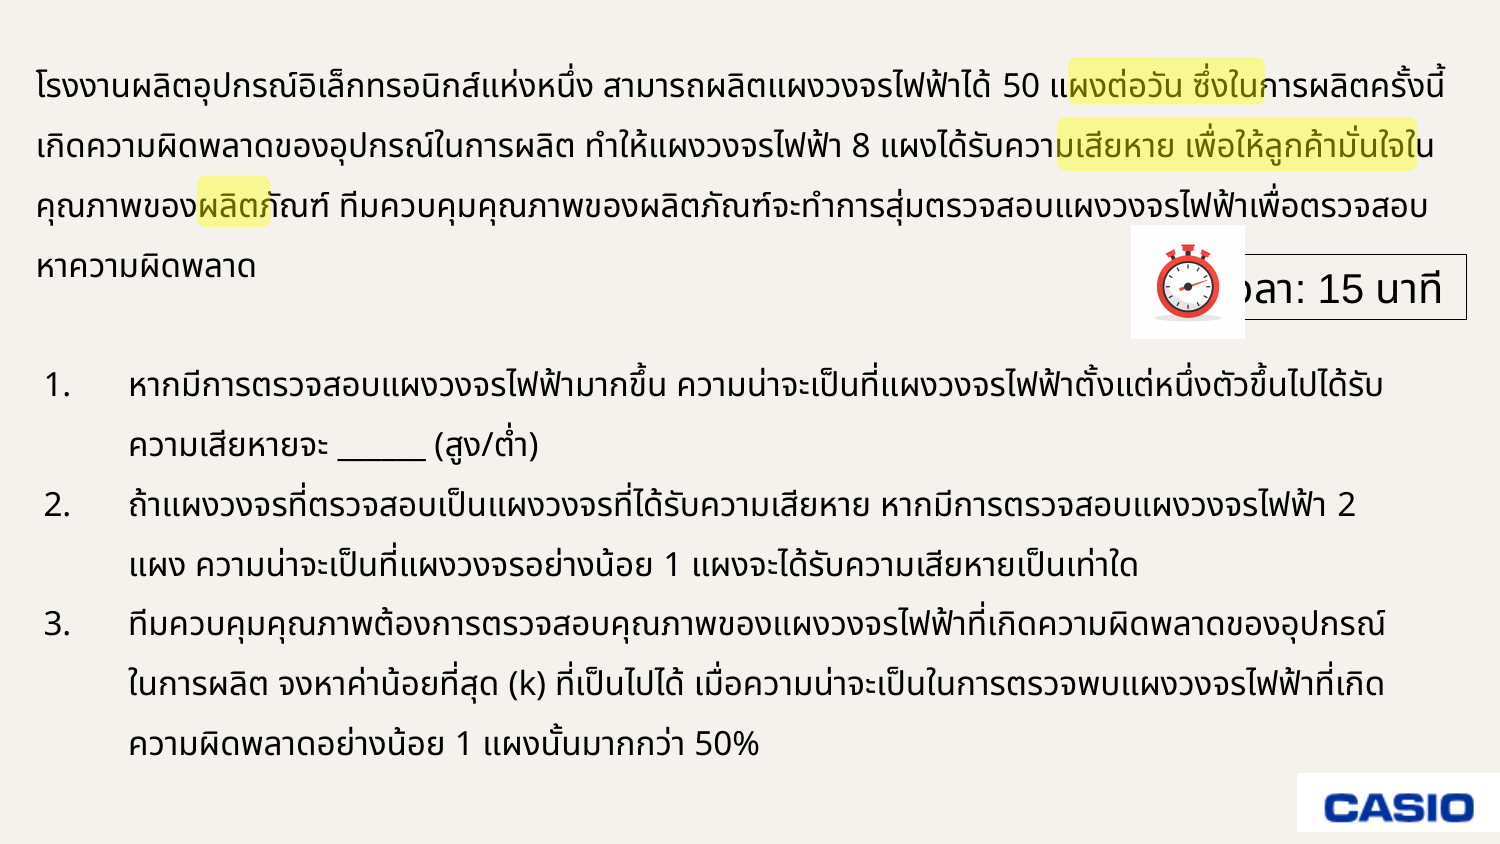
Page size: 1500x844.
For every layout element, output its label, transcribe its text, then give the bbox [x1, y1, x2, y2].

text_box หากมีการตรวจสอบแผงวงจรไฟฟ้ามากขึ้น ความน่าจะเป็นที่แผงวงจรไฟฟ้าตั้งแต่หนึ่งตัวขึ้นไปได้รับความเสียหายจะ ______ (สูง/ต่ำ) ถ้าแผงวงจรที่ตรวจสอบเป็นแผงวงจรที่ได้รับความเสียหาย หากมีการตรวจสอบแผงวงจรไฟฟ้า 2 แผง ความน่าจะเป็นที่แผงวงจรอย่างน้อย 1 แผงจะได้รับความเสียหายเป็นเท่าใด ทีมควบคุมคุณภาพต้องการตรวจสอบคุณภาพของแผงวงจรไฟฟ้าที่เกิดความผิดพลาดของอุปกรณ์ในการผลิต จงหาค่าน้อยที่สุด (k) ที่เป็นไปได้ เมื่อความน่าจะเป็นในการตรวจพบแผงวงจรไฟฟ้าที่เกิดความผิดพลาดอย่างน้อย 1 แผงนั้นมากกว่า 50% [28, 344, 1418, 830]
text_box [1056, 116, 1418, 171]
text_box [197, 175, 271, 228]
picture [1296, 773, 1500, 832]
picture [1130, 224, 1246, 340]
text_box [1068, 57, 1265, 105]
title โรงงานผลิตอุปกรณ์อิเล็กทรอนิกส์แห่งหนึ่ง สามารถผลิตแผงวงจรไฟฟ้าได้ 50 แผงต่อวัน ซึ่งในการผลิตครั้งนี้ เกิดความผิดพลาดของอุปกรณ์ในการผลิต ทำให้แผงวงจรไฟฟ้า 8 แผงได้รับความเสียหาย เพื่อให้ลูกค้ามั่นใจในคุณภาพของผลิตภัณฑ์ ทีมควบคุมคุณภาพของผลิตภัณฑ์จะทำการสุ่มตรวจสอบแผงวงจรไฟฟ้าเพื่อตรวจสอบหาความผิดพลาด [20, 29, 1483, 344]
